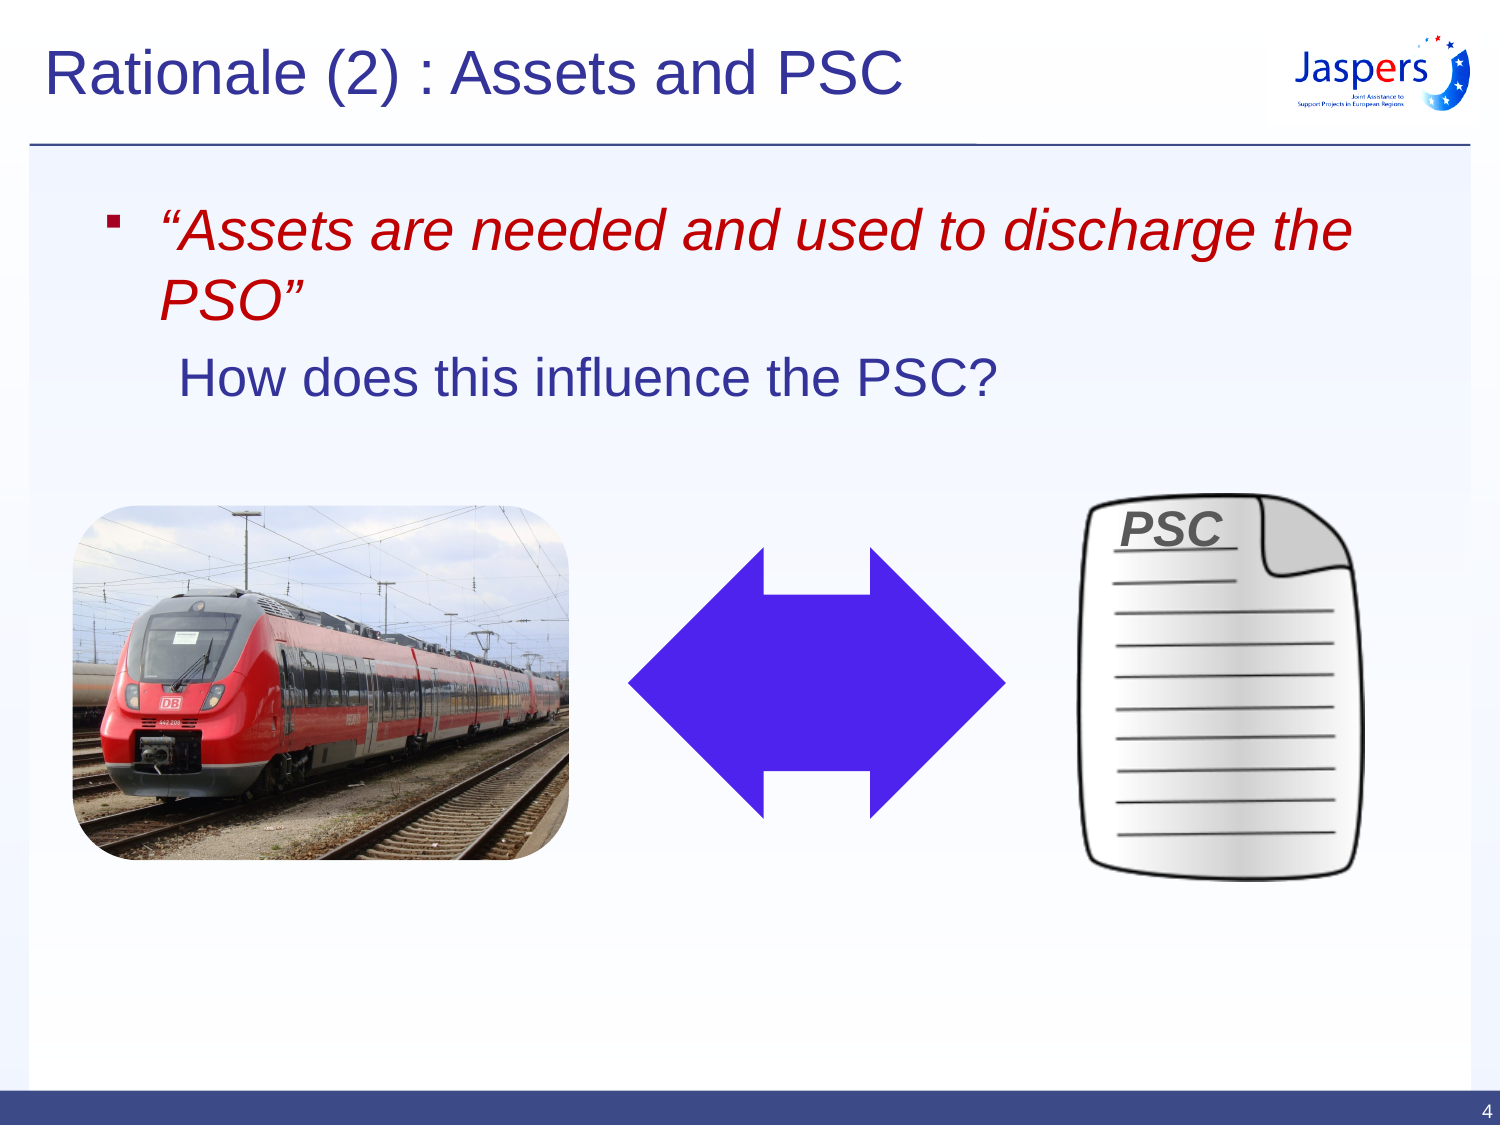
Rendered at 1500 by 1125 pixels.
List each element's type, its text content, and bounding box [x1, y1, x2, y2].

slide_number 4 [1195, 1091, 1500, 1125]
list “Assets are needed and used to discharge the PSO” How does this influence the PSC? [88, 184, 1436, 1083]
title Rationale (2) : Assets and PSC [29, 19, 1500, 120]
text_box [1076, 488, 1365, 882]
text_box [72, 505, 569, 861]
text_box [627, 547, 1006, 819]
